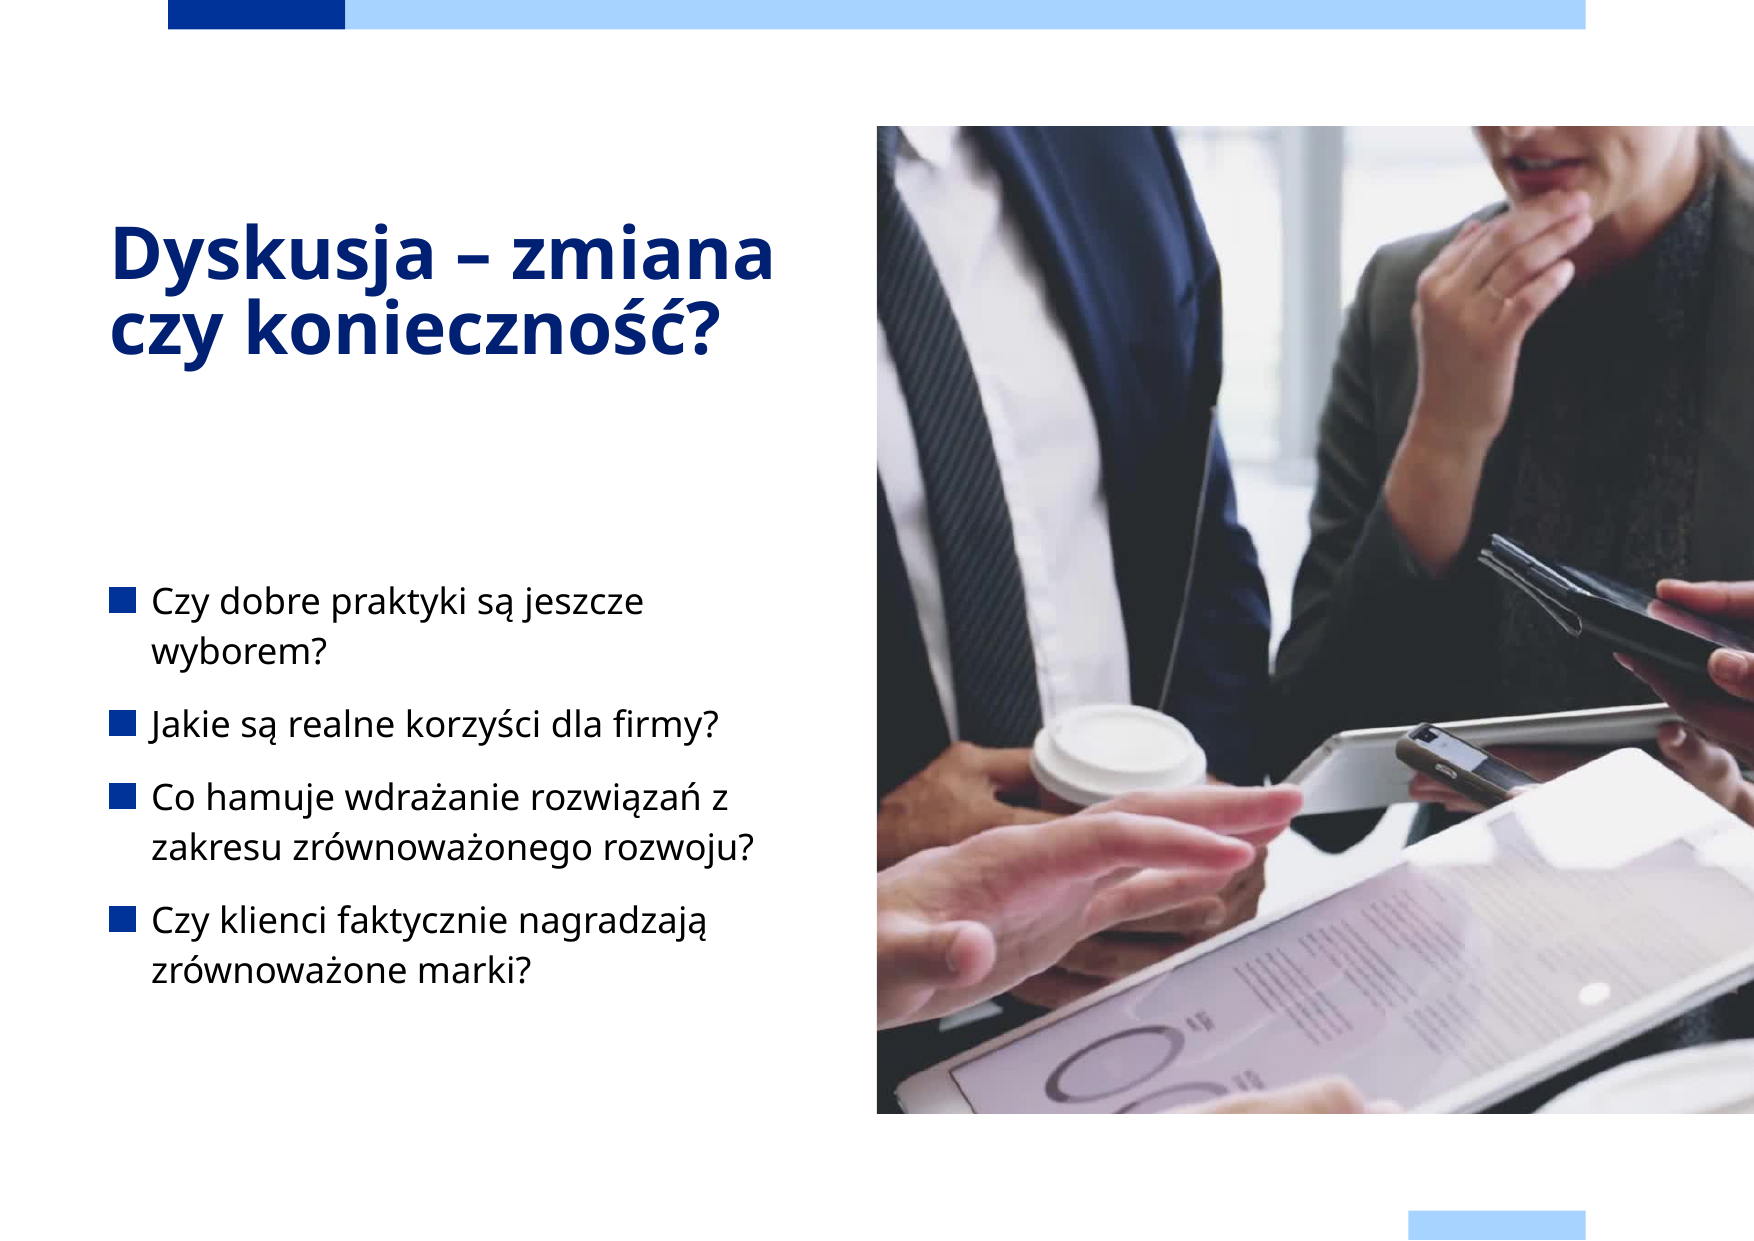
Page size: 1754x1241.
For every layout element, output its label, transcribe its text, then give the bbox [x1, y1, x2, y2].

picture [109, 587, 136, 613]
list Czy dobre praktyki są jeszcze wyborem? Jakie są realne korzyści dla firmy? Co hamuje wdrażanie rozwiązań z zakresu zrównoważonego rozwoju? Czy klienci faktycznie nagradzają zrównoważone marki? [109, 521, 779, 1042]
picture [109, 710, 136, 736]
picture [876, 126, 1754, 1114]
picture [109, 783, 136, 809]
picture [109, 906, 136, 932]
title Dyskusja – zmiana czy konieczność? [109, 177, 779, 411]
